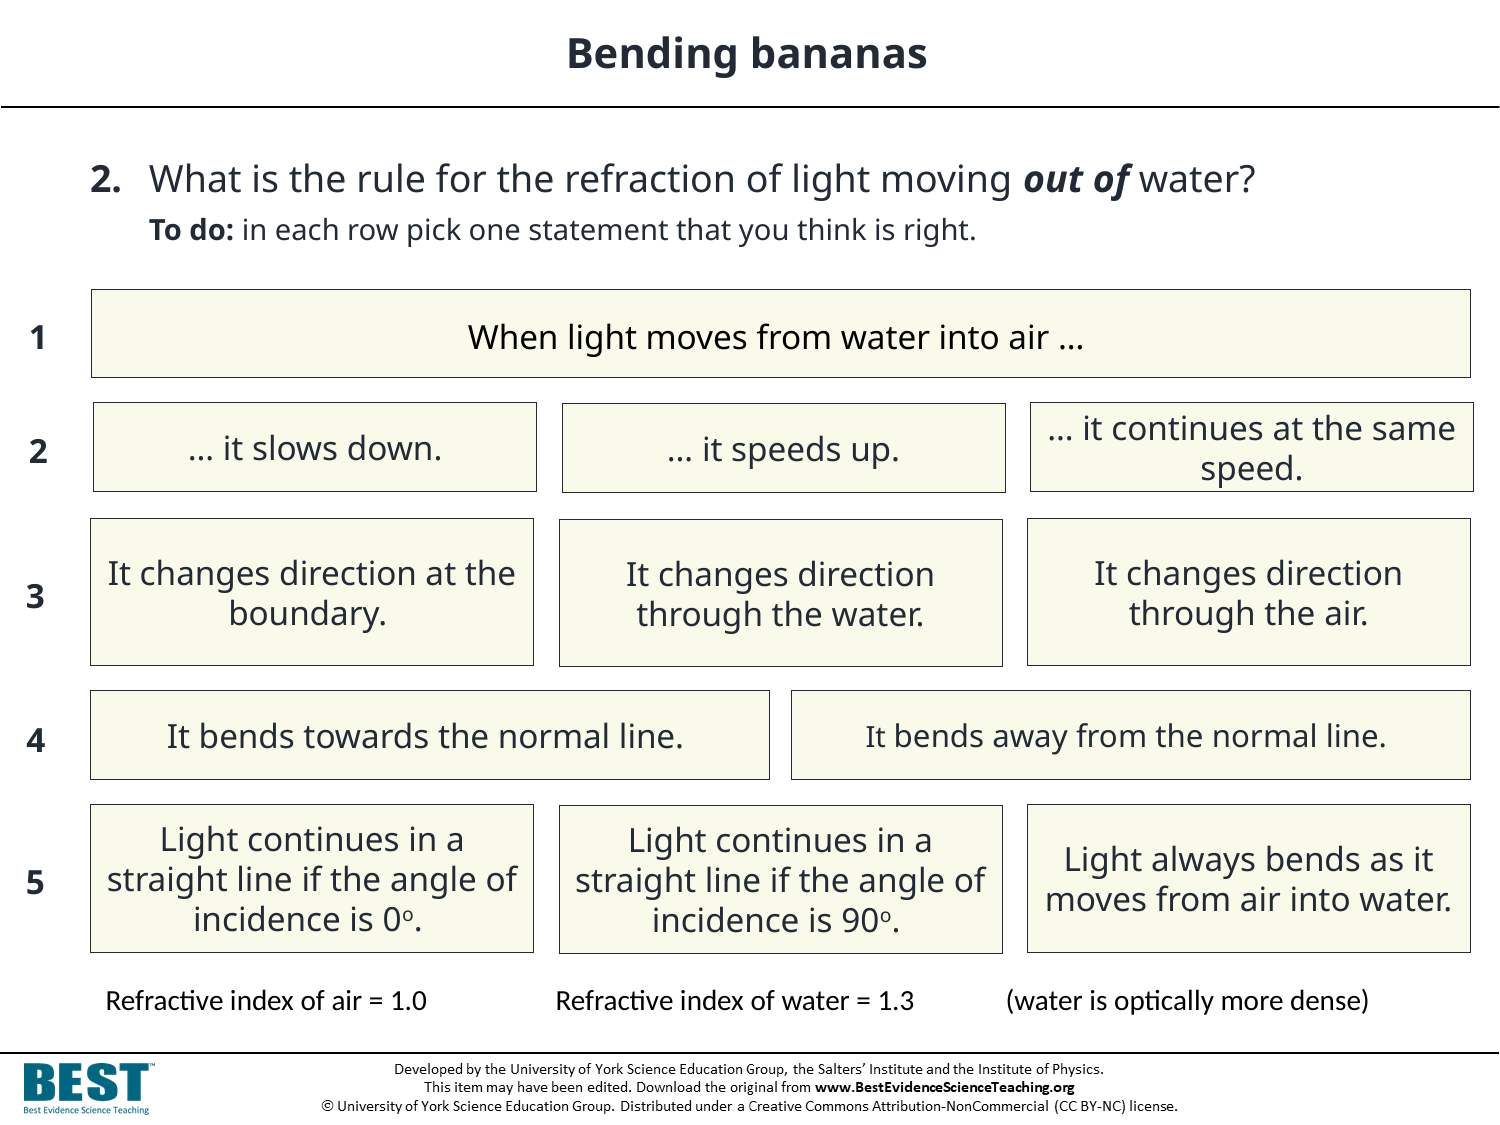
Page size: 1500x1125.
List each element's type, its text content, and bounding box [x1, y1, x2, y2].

text_box Bending bananas [23, 4, 1471, 99]
picture [0, 106, 1500, 1125]
